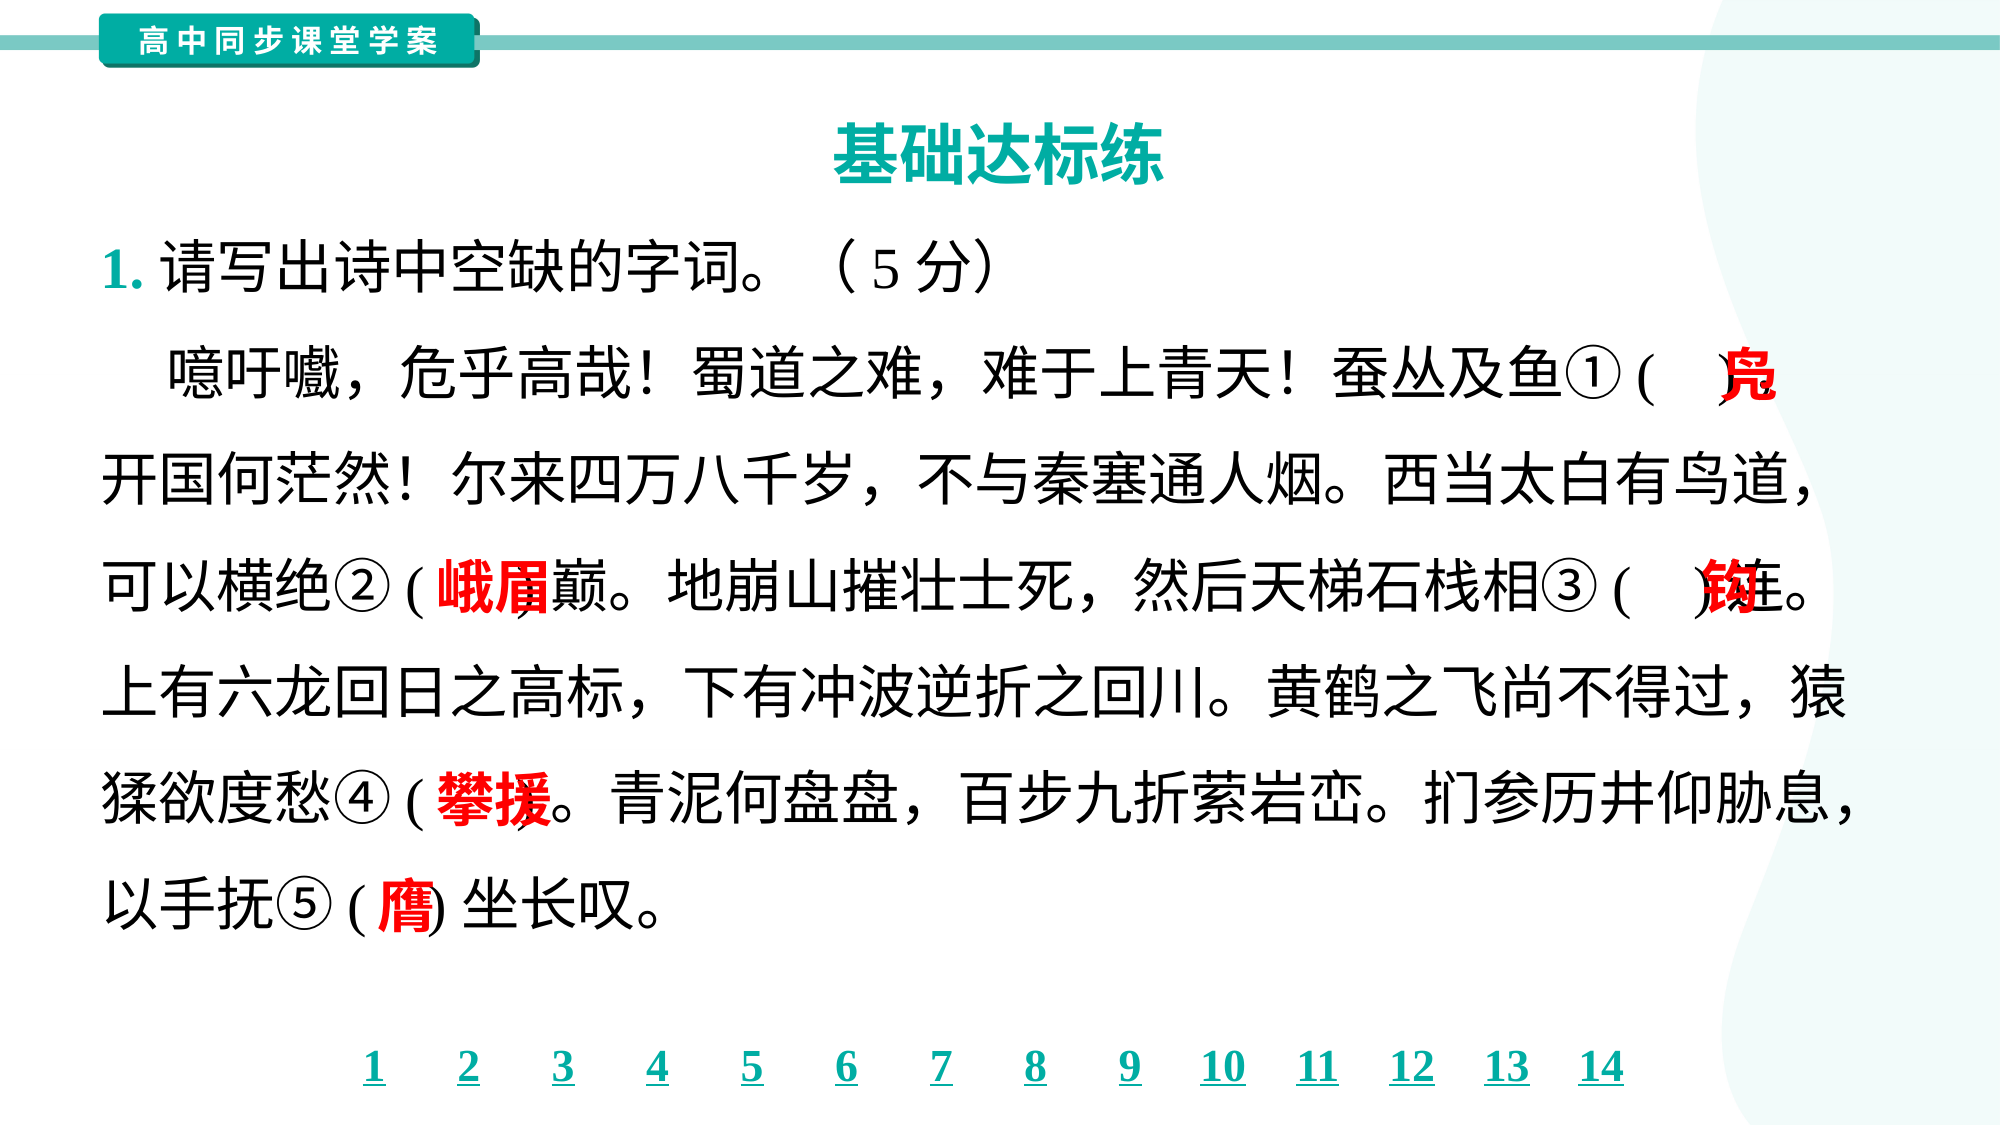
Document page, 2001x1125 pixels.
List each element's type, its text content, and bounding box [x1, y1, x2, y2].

picture [0, 0, 2000, 1125]
text_box 攀援 [414, 726, 575, 821]
text_box 峨眉 [414, 513, 575, 608]
text_box 钩 [1680, 513, 1782, 608]
text_box 凫 [1698, 301, 1799, 396]
text_box 基础达标练 [100, 76, 1899, 193]
text_box 1.请写出诗中空缺的字词。（5分） 噫吁嚱，危乎高哉！蜀道之难，难于上青天！蚕丛及鱼①( )， 开国何茫然！尔来四万八千岁，不与秦塞通人烟。西当太白有鸟道， 可以横绝②( )巅。地崩山摧壮士死，然后天梯石栈相③( )连。 上有六龙回日之高标，下有冲波逆折之回川。黄鹤之飞尚不得过，猿 猱欲度愁④( )。青泥何盘盘，百步九折萦岩峦。扪参历井仰胁息， 以手抚⑤( )坐长叹。 [100, 193, 1899, 938]
text_box 膺 [356, 832, 458, 927]
